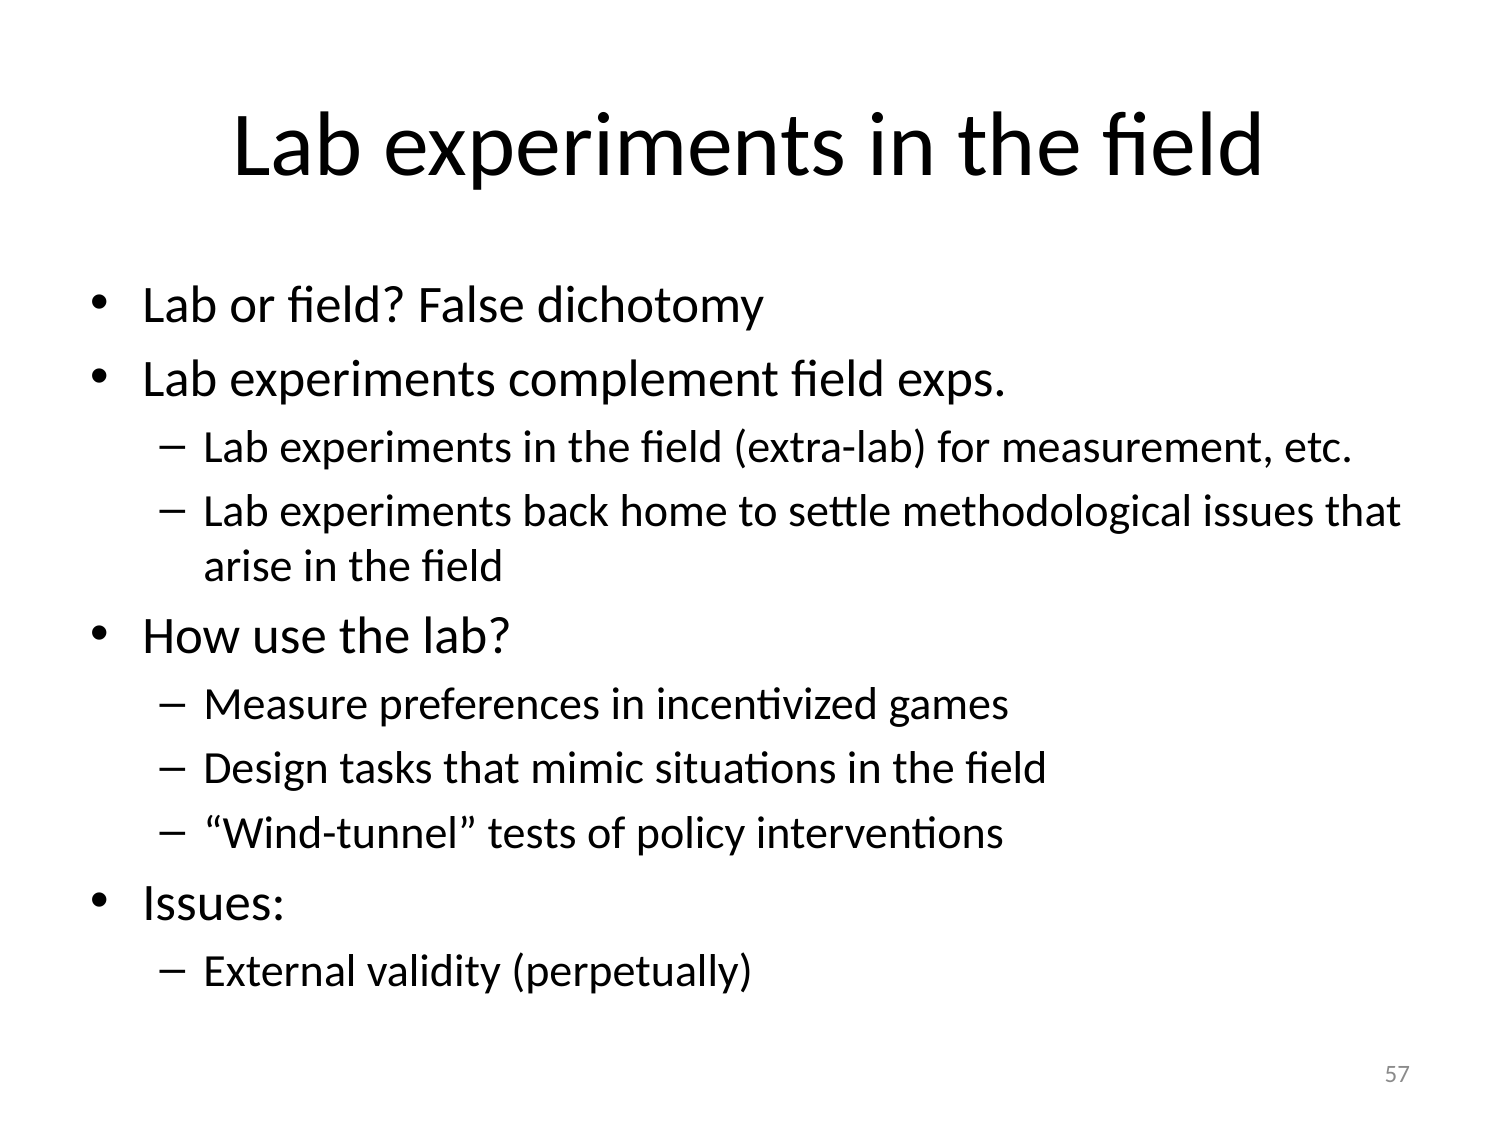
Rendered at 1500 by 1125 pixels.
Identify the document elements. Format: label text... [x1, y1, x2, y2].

title Lab experiments in the field [75, 45, 1425, 233]
slide_number 57 [1074, 1042, 1425, 1103]
list Lab or field? False dichotomy Lab experiments complement field exps. Lab experiments in the field (extra-lab) for measurement, etc. Lab experiments back home to settle methodological issues that arise in the field How use the lab? Measure preferences in incentivized games Design tasks that mimic situations in the field “Wind-tunnel” tests of policy interventions Issues: External validity (perpetually) [75, 262, 1425, 1005]
